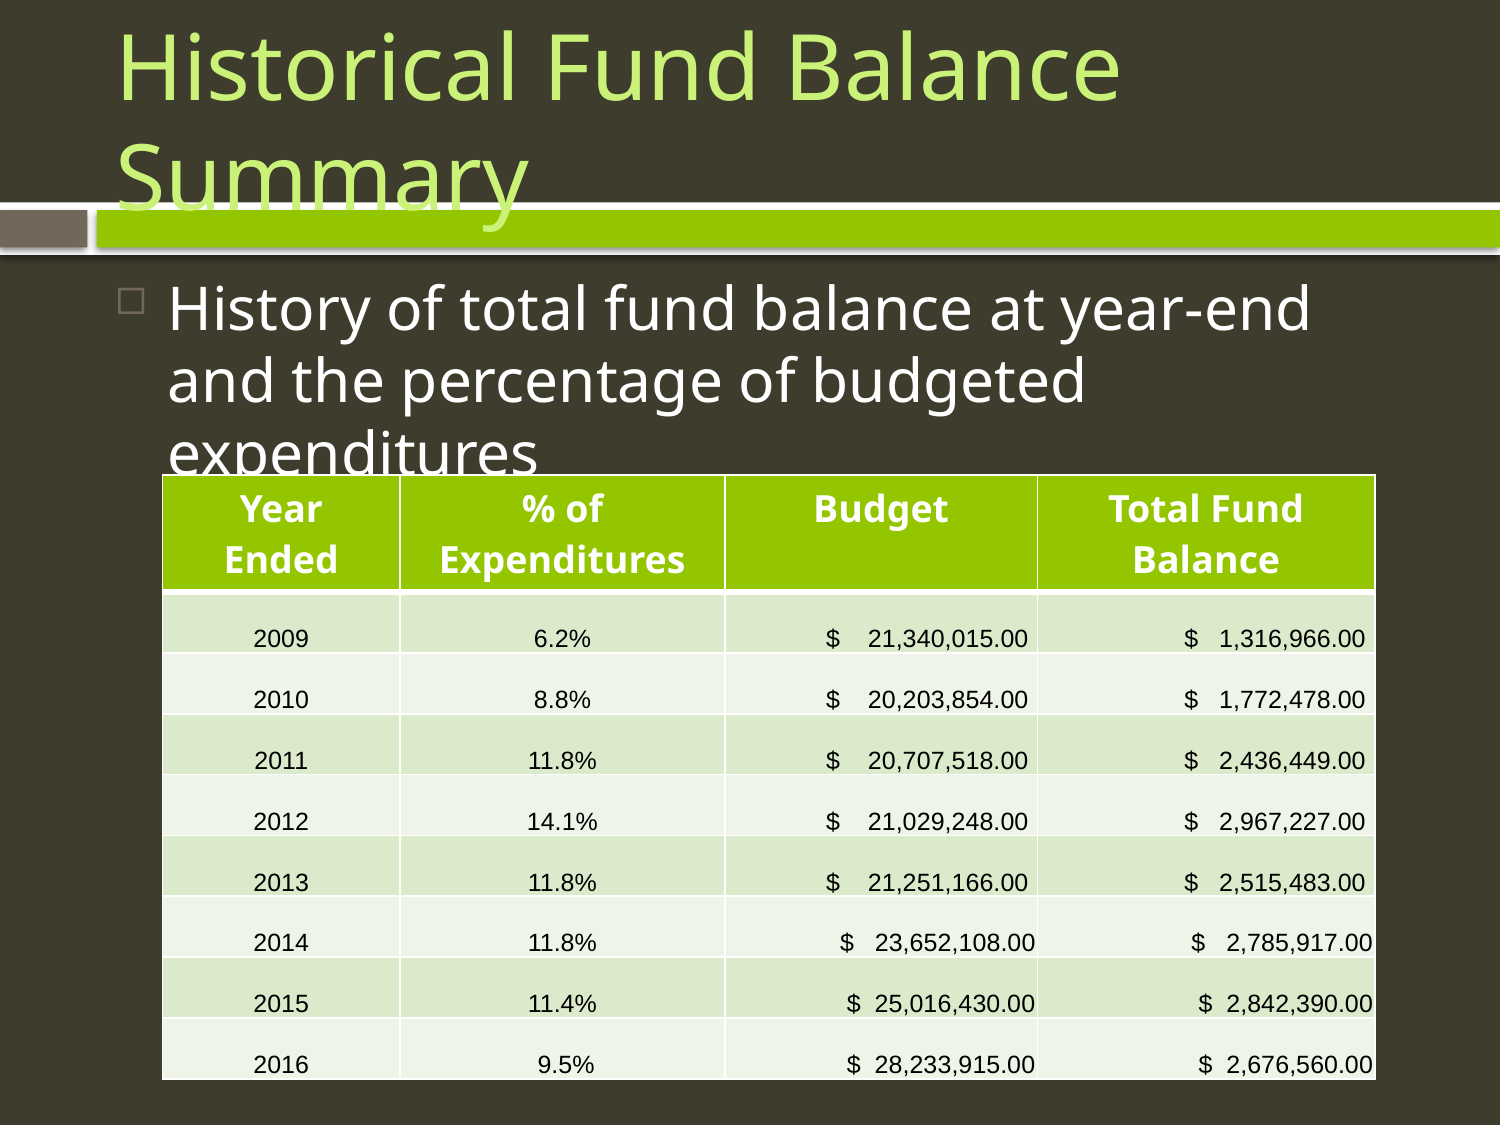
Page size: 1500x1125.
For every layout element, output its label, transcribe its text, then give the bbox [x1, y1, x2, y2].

table_cell $ 25,016,430.00 [726, 958, 1037, 1017]
table_cell $ 2,676,560.00 [1038, 1019, 1374, 1078]
table_cell 2011 [163, 715, 399, 774]
table_cell $ 20,203,854.00 [726, 654, 1037, 713]
table_cell 9.5% [401, 1019, 724, 1078]
table_cell $ 23,652,108.00 [726, 897, 1037, 956]
table_cell $ 2,515,483.00 [1038, 836, 1374, 895]
table_cell $ 2,785,917.00 [1038, 897, 1374, 956]
table_cell 11.8% [401, 715, 724, 774]
title Historical Fund Balance Summary [100, 37, 1438, 200]
table_cell 6.2% [401, 595, 724, 652]
table_cell $ 21,340,015.00 [726, 595, 1037, 652]
table_cell $ 2,967,227.00 [1038, 775, 1374, 835]
list History of total fund balance at year-end and the percentage of budgeted expenditures [100, 262, 1438, 1000]
table_cell $ 20,707,518.00 [726, 715, 1037, 774]
table_cell $ 2,436,449.00 [1038, 715, 1374, 774]
table_cell 11.4% [401, 958, 724, 1017]
table_cell 11.8% [401, 897, 724, 956]
table_header Total Fund Balance [1038, 476, 1374, 589]
table_cell 2012 [163, 775, 399, 835]
table_cell 2013 [163, 836, 399, 895]
table_header Year Ended [163, 476, 399, 589]
table_cell $ 1,316,966.00 [1038, 595, 1374, 652]
table_cell $ 21,029,248.00 [726, 775, 1037, 835]
table_cell 2015 [163, 958, 399, 1017]
table_cell $ 2,842,390.00 [1038, 958, 1374, 1017]
table_cell 11.8% [401, 836, 724, 895]
table_cell 14.1% [401, 775, 724, 835]
table_cell 2010 [163, 654, 399, 713]
table_cell $ 28,233,915.00 [726, 1019, 1037, 1078]
table_cell $ 21,251,166.00 [726, 836, 1037, 895]
table_cell 2009 [163, 595, 399, 652]
table_cell 2016 [163, 1019, 399, 1078]
table_header Budget [726, 476, 1037, 589]
table_cell 8.8% [401, 654, 724, 713]
table_cell 2014 [163, 897, 399, 956]
table_cell $ 1,772,478.00 [1038, 654, 1374, 713]
table_header % of Expenditures [401, 476, 724, 589]
